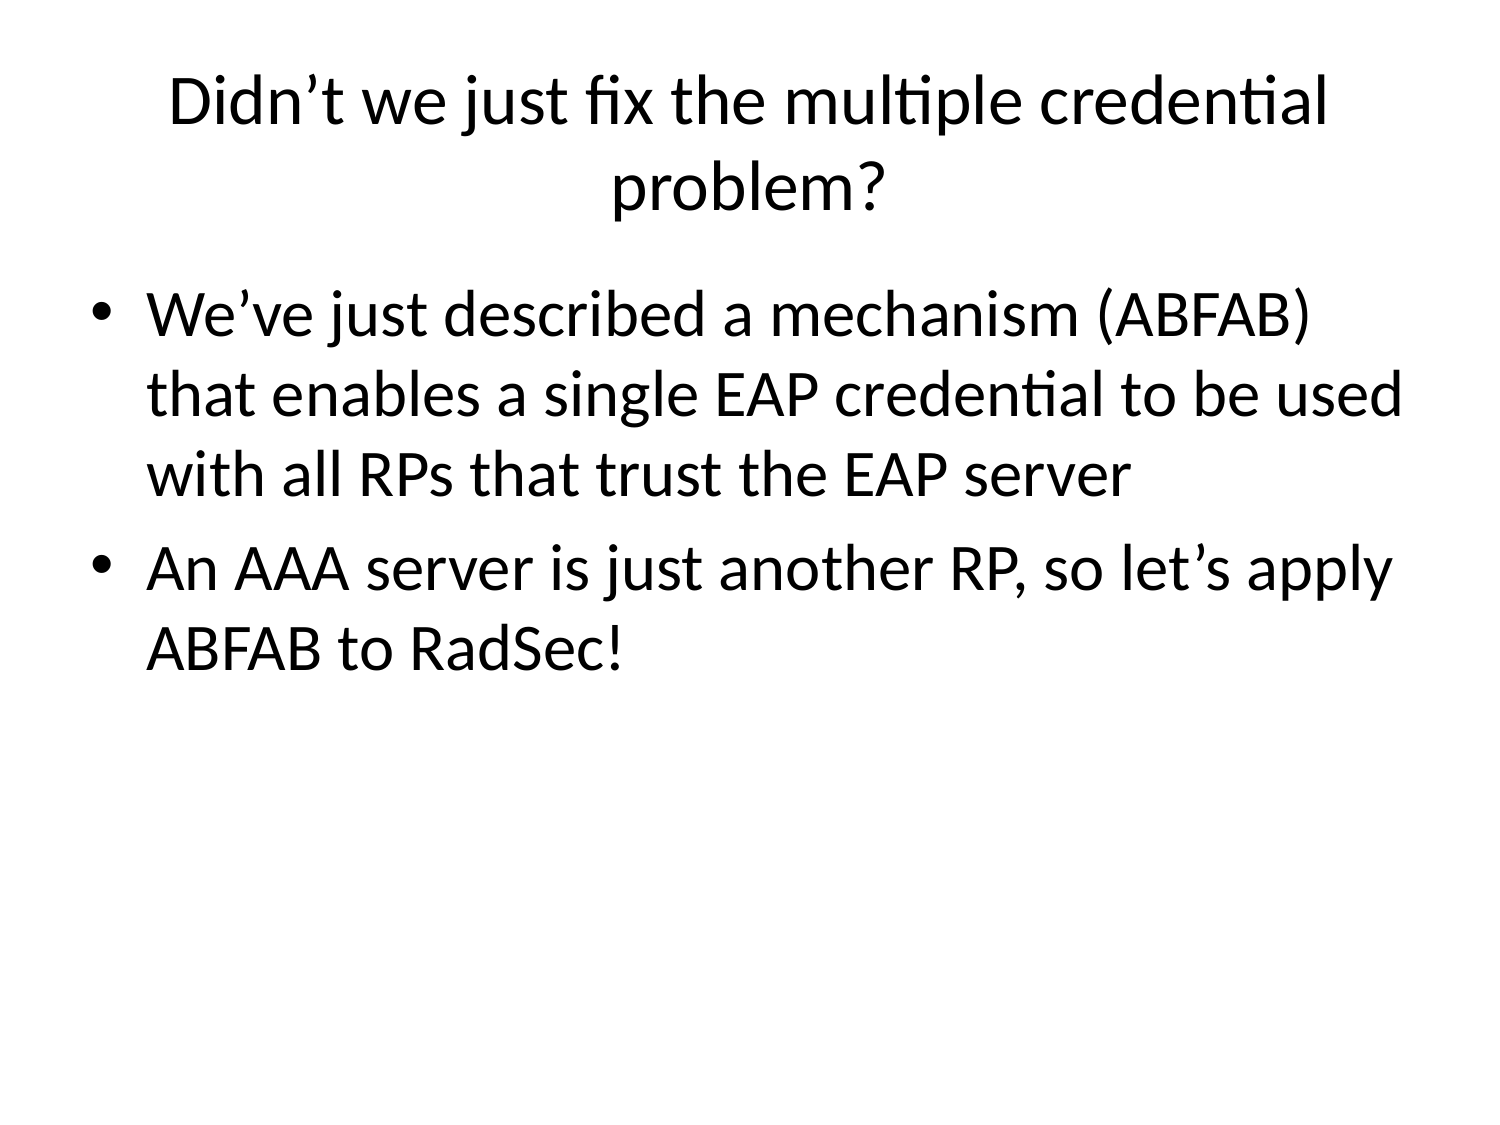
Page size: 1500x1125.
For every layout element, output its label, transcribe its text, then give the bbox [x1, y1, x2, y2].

list We’ve just described a mechanism (ABFAB) that enables a single EAP credential to be used with all RPs that trust the EAP server An AAA server is just another RP, so let’s apply ABFAB to RadSec! [75, 262, 1425, 1005]
title Didn’t we just fix the multiple credential problem? [75, 45, 1425, 233]
